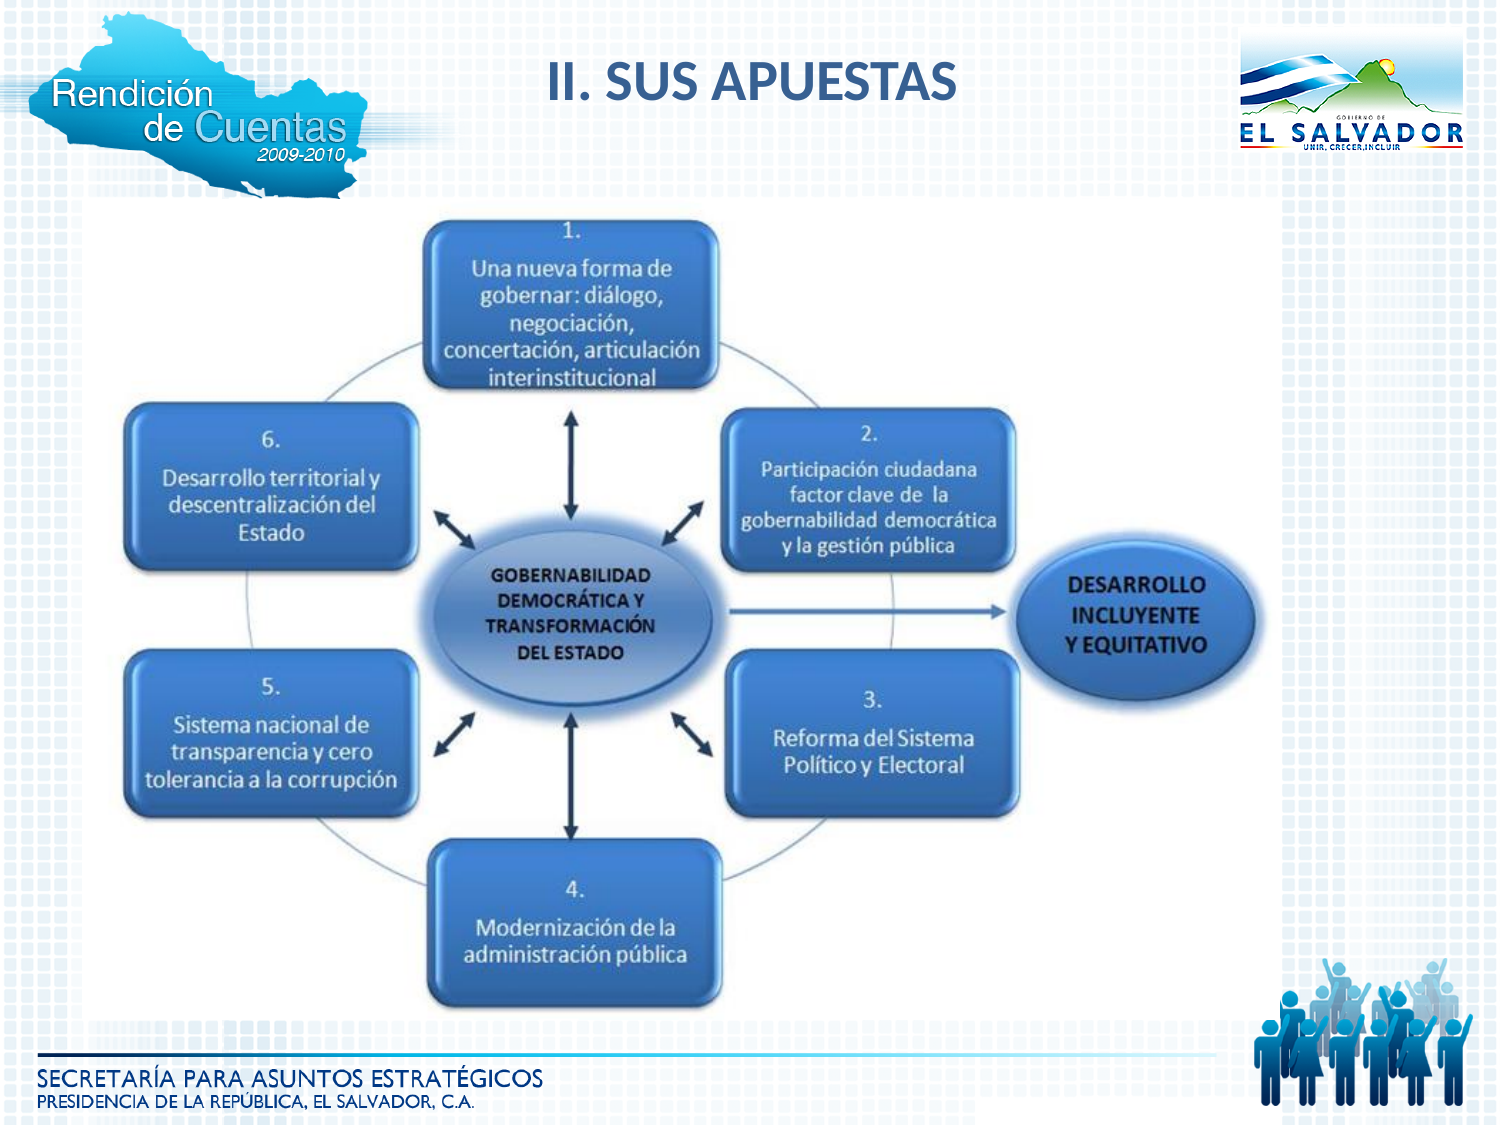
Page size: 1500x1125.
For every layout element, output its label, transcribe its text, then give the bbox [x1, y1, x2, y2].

picture [0, 0, 1500, 1125]
text_box II. sus apuestas [457, 35, 1048, 120]
